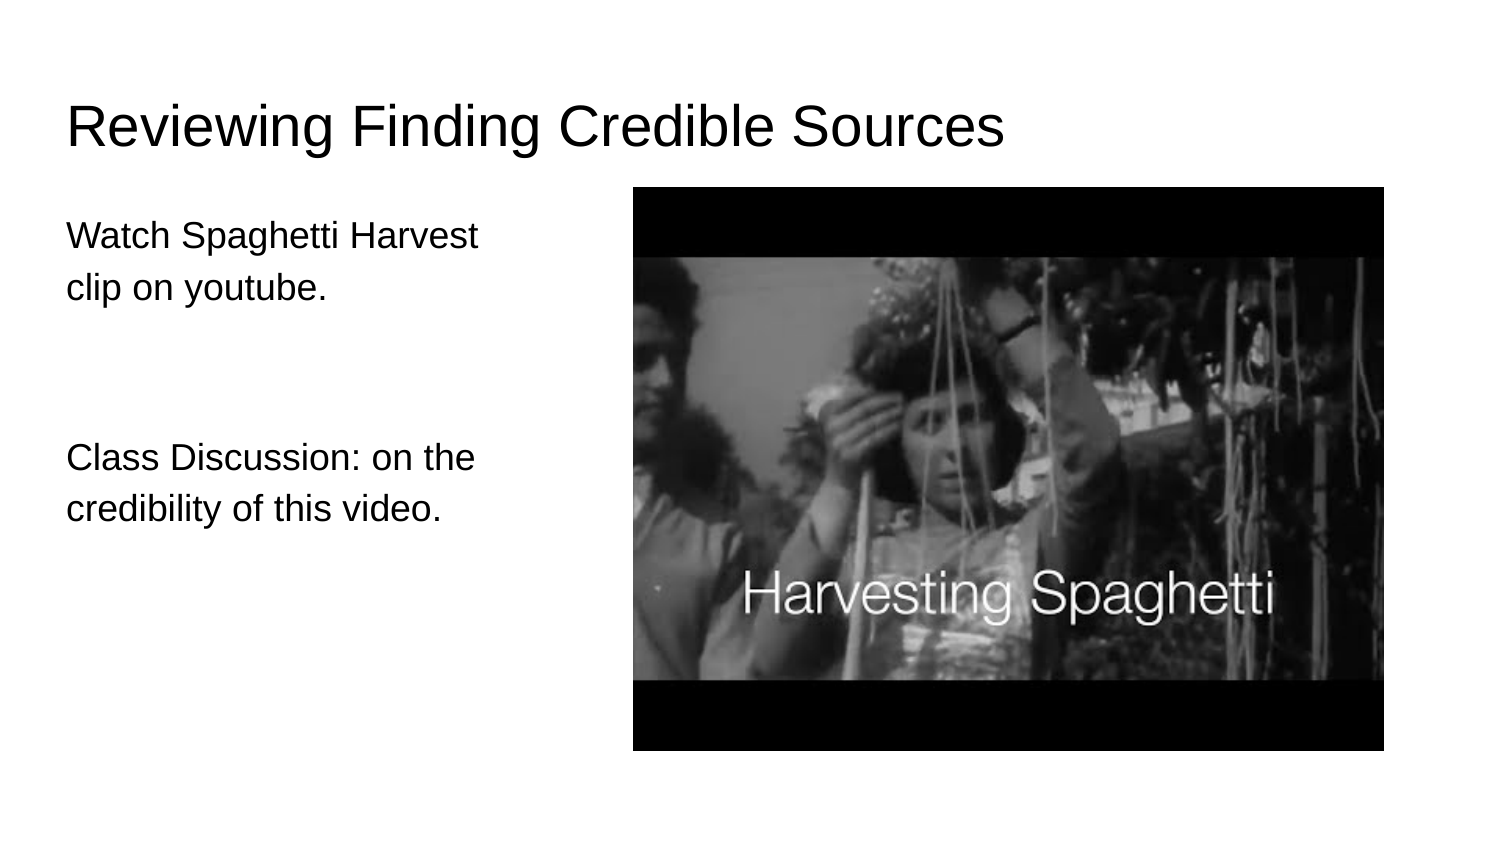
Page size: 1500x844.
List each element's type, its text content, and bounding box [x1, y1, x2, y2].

list Watch Spaghetti Harvest clip on youtube. Class Discussion: on the credibility of this video. [51, 189, 510, 750]
picture [632, 187, 1384, 751]
title Reviewing Finding Credible Sources [51, 72, 1449, 167]
